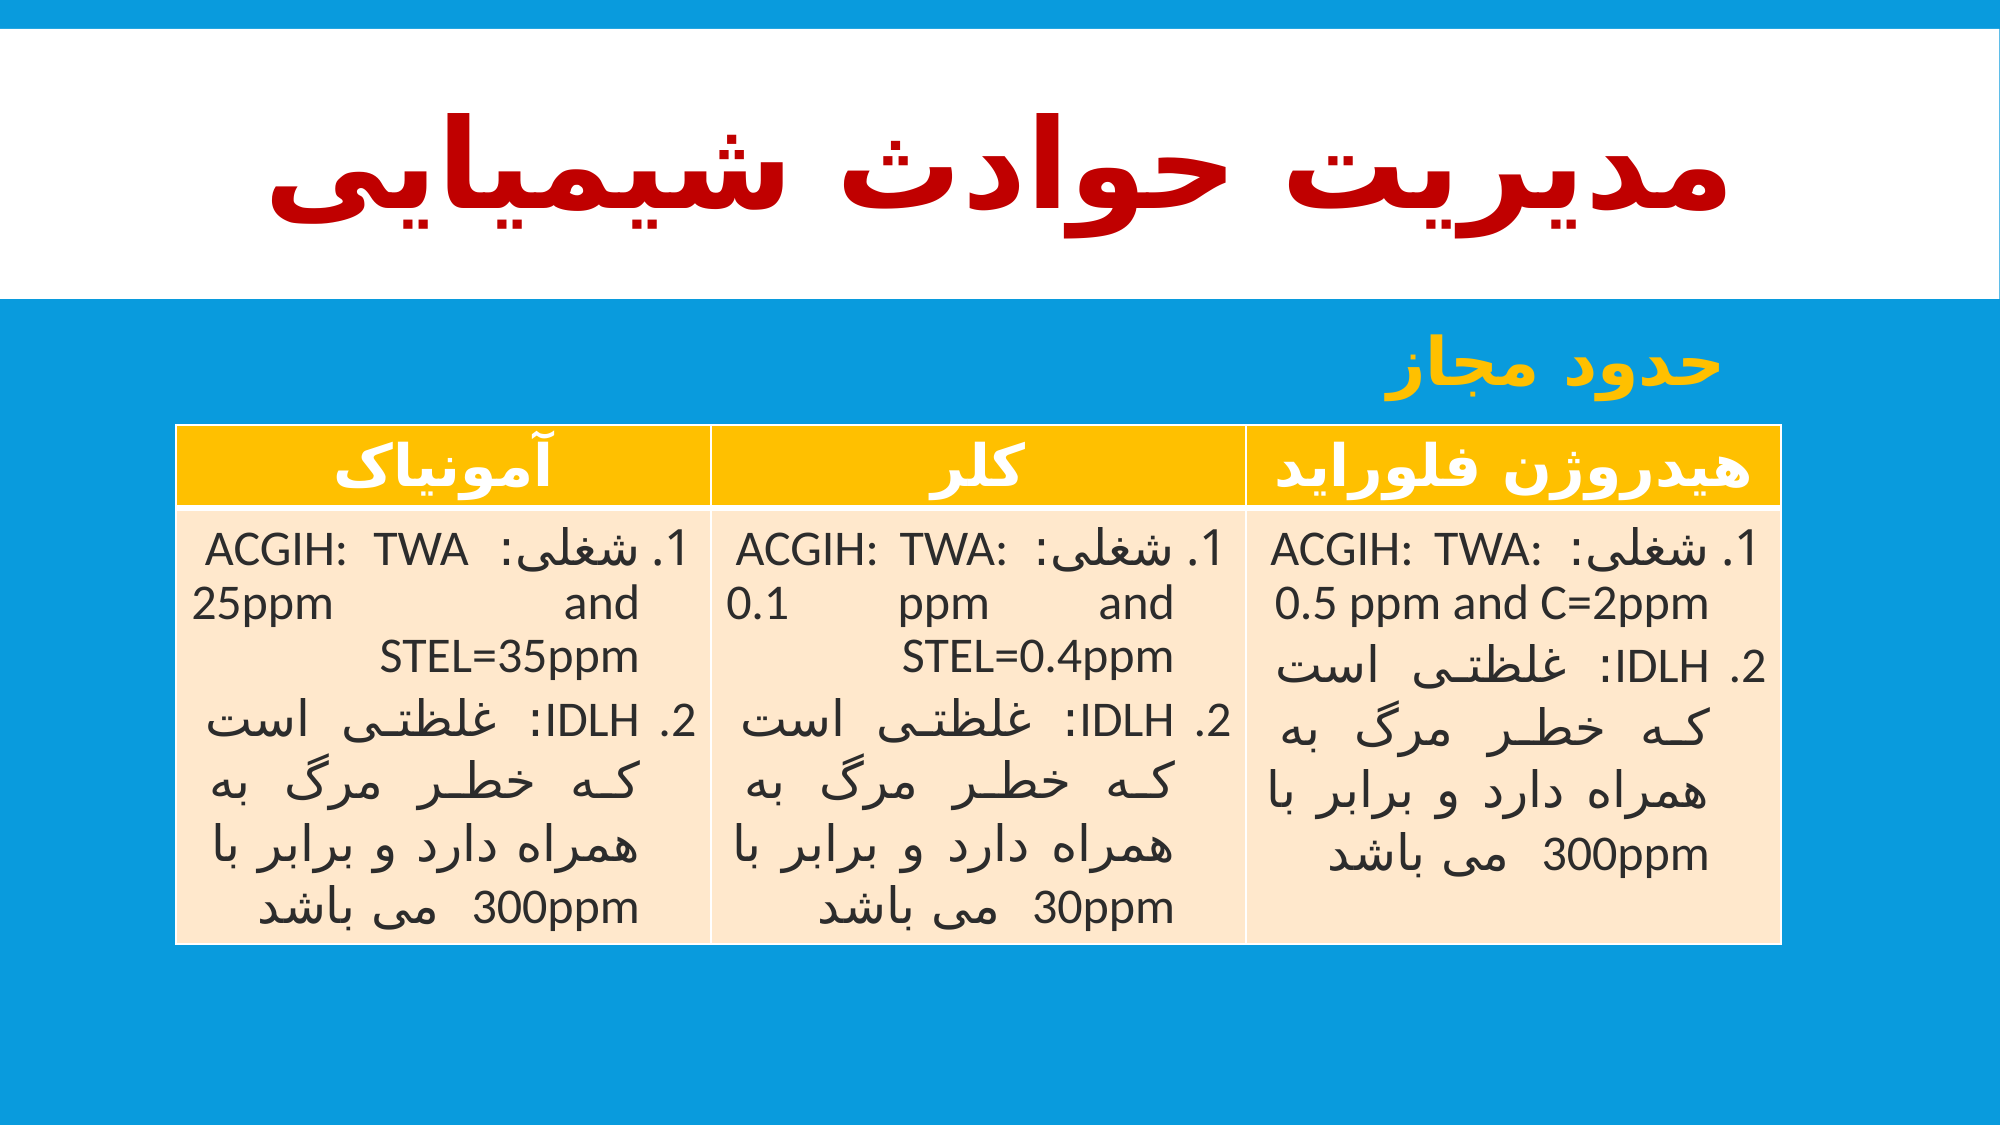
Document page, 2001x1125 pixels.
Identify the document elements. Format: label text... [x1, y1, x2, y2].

title مدیریت حوادث شیمیایی [197, 46, 1803, 295]
table_cell شغلی: ACGIH: TWA: 0.1 ppm and STEL=0.4ppm IDLH: غلظتی است که خطر مرگ به همراه دارد و برابر با 30ppm می باشد [712, 511, 1245, 943]
table_header هیدروژن فلوراید [1247, 426, 1780, 505]
table_header کلر [712, 426, 1245, 505]
table_cell شغلی: ACGIH: TWA: 0.5 ppm and C=2ppm IDLH: غلظتی است که خطر مرگ به همراه دارد و برابر با 300ppm می باشد [1247, 511, 1780, 943]
table_header آمونیاک [177, 426, 710, 505]
text_box حدود مجاز [734, 311, 1740, 407]
table_cell شغلی: ACGIH: TWA 25ppm and STEL=35ppm IDLH: غلظتی است که خطر مرگ به همراه دارد و برابر با 300ppm می باشد [177, 511, 710, 943]
